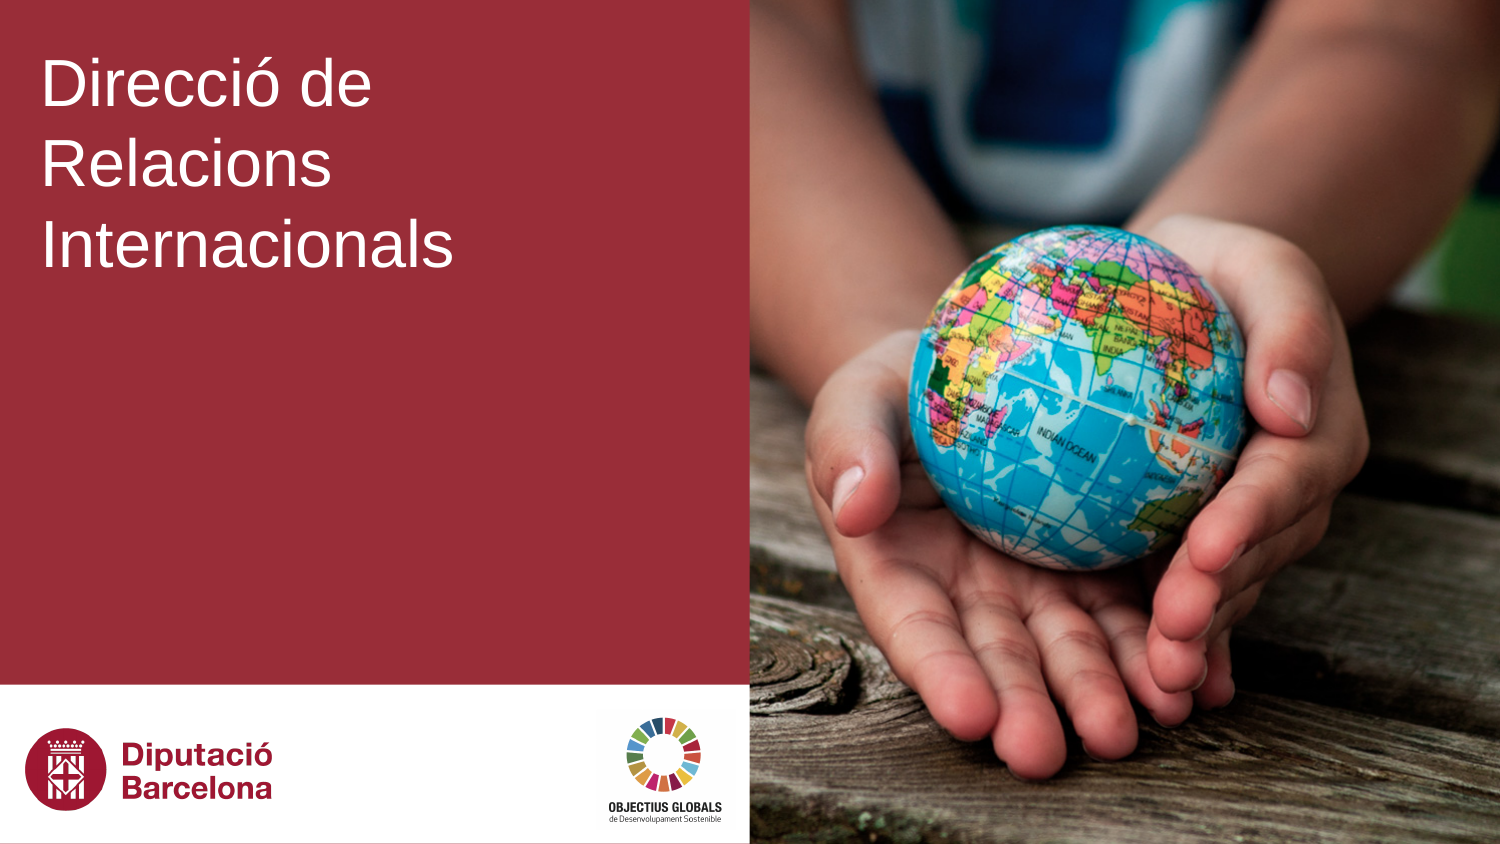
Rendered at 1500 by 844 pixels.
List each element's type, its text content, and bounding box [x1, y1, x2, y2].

picture [749, 0, 1500, 844]
picture [25, 728, 272, 811]
text_box Direcció de Relacions Internacionals [25, 32, 722, 540]
picture [596, 709, 736, 830]
